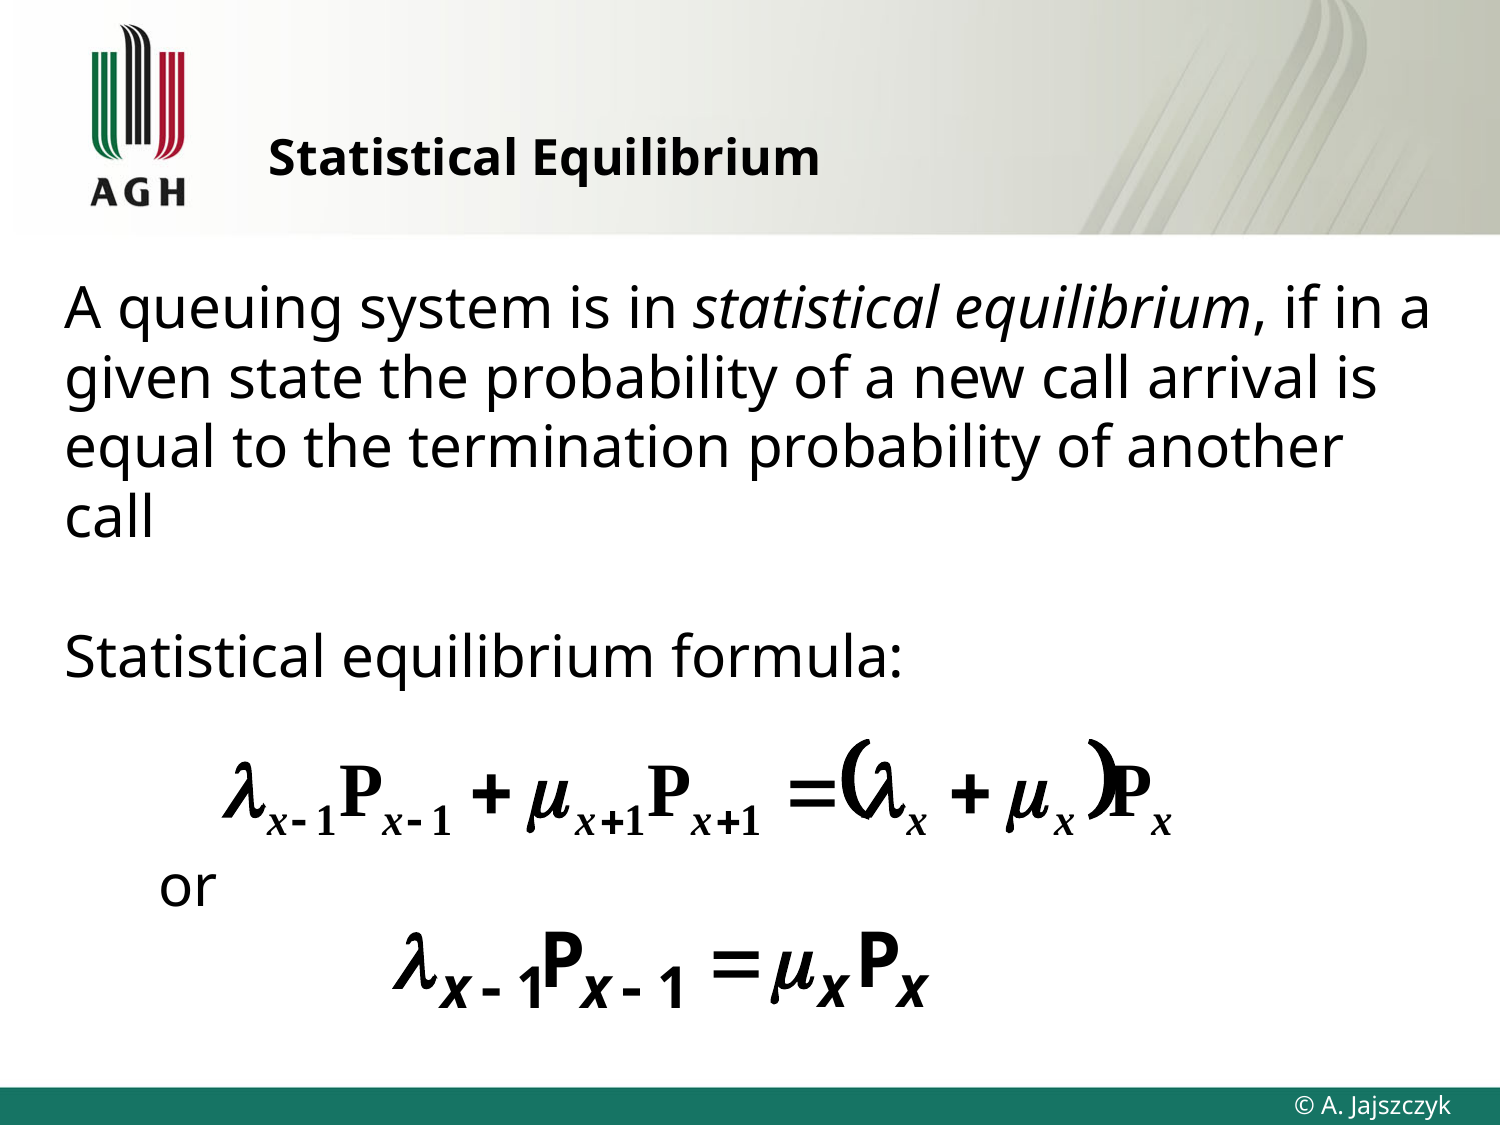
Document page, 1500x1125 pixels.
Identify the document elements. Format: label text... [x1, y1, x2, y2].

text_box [391, 925, 938, 1014]
title Statistical Equilibrium [253, 78, 1425, 233]
text_box A queuing system is in statistical equilibrium, if in a given state the probability of a new call arrival is equal to the termination probability of another call Statistical equilibrium formula: [49, 262, 1463, 697]
text_box or [143, 841, 233, 926]
picture [0, 0, 1500, 1125]
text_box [212, 739, 1188, 855]
